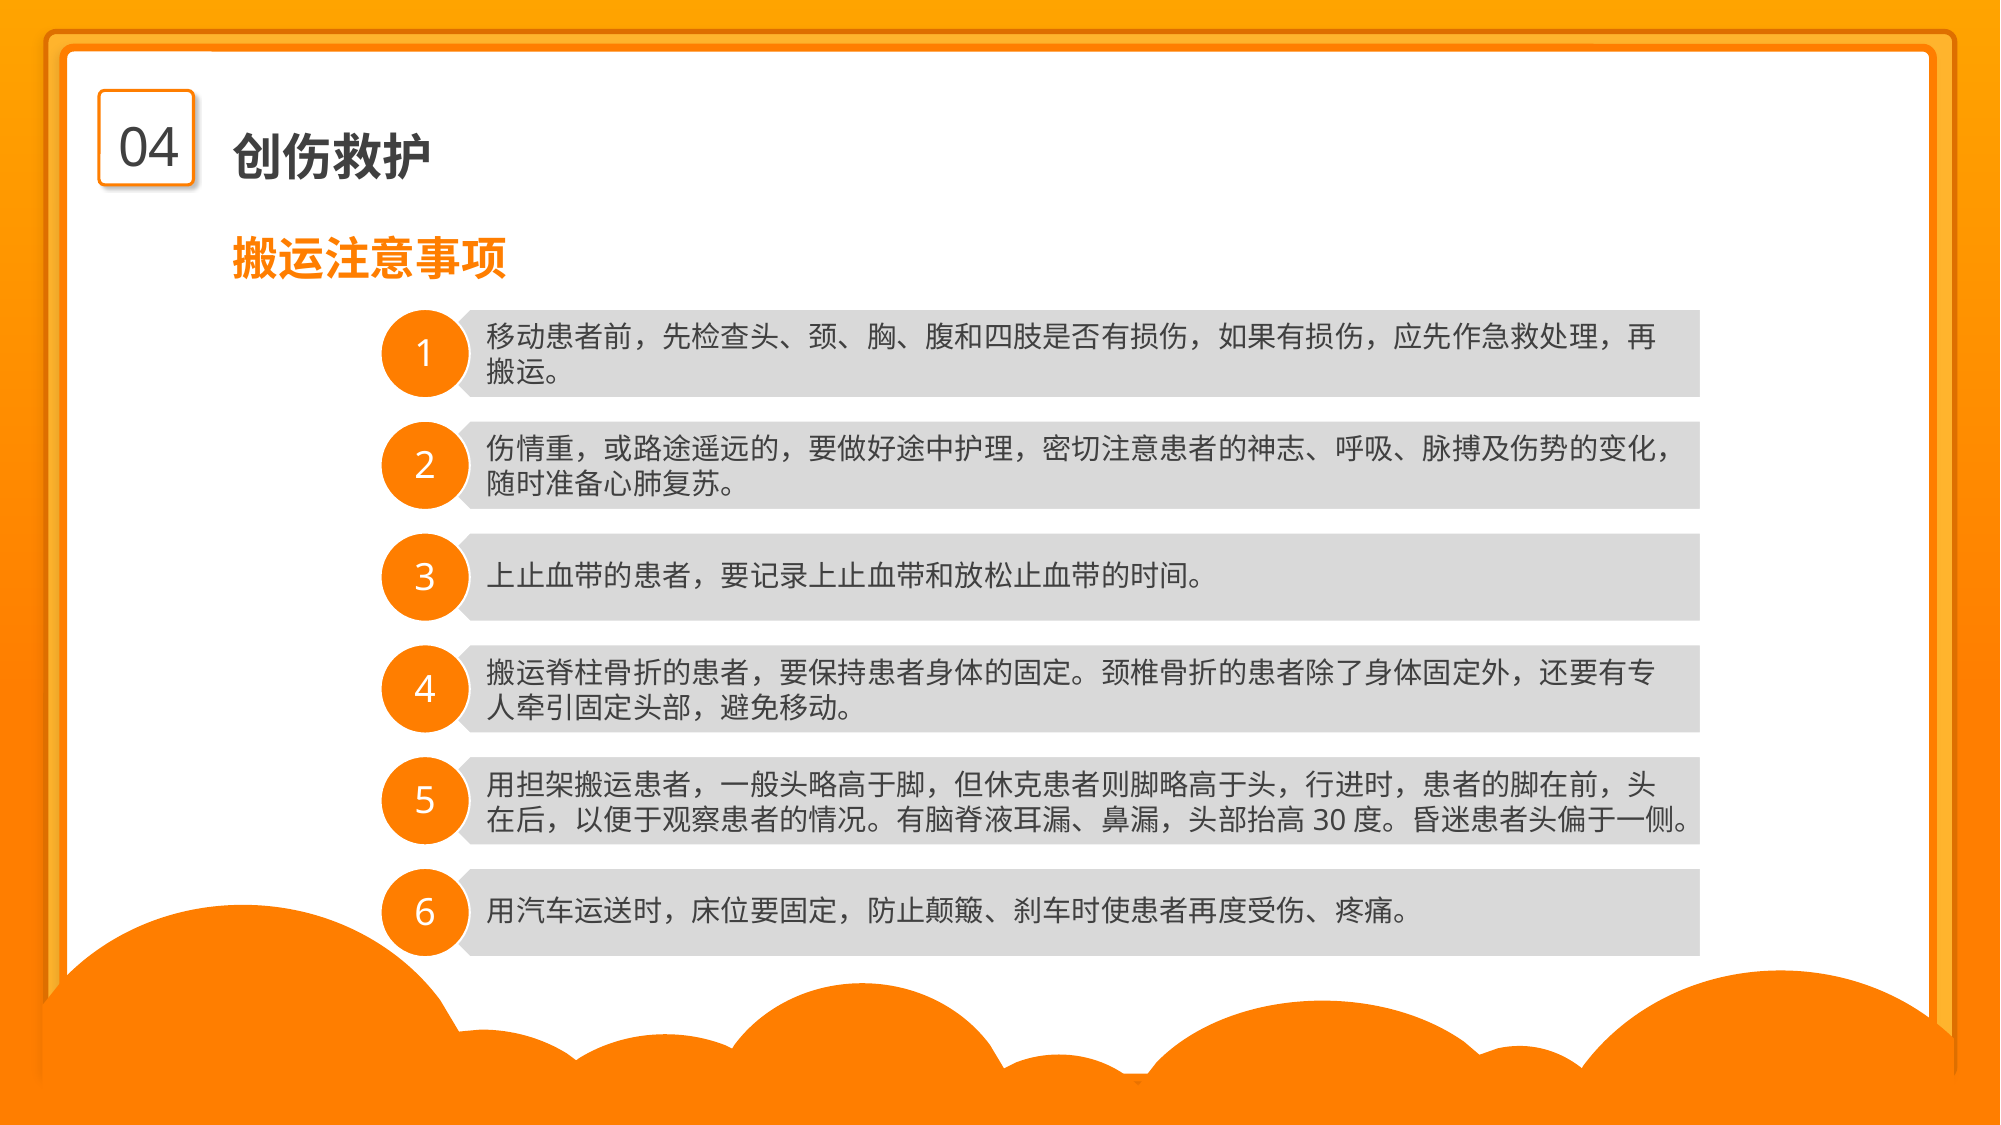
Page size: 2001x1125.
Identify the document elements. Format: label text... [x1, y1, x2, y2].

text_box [380, 420, 1701, 510]
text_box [380, 867, 1701, 958]
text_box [380, 308, 1701, 399]
text_box 搬运注意事项 [217, 221, 593, 292]
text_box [380, 532, 1701, 622]
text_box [380, 756, 1701, 846]
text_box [380, 644, 1701, 734]
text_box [88, 90, 593, 187]
